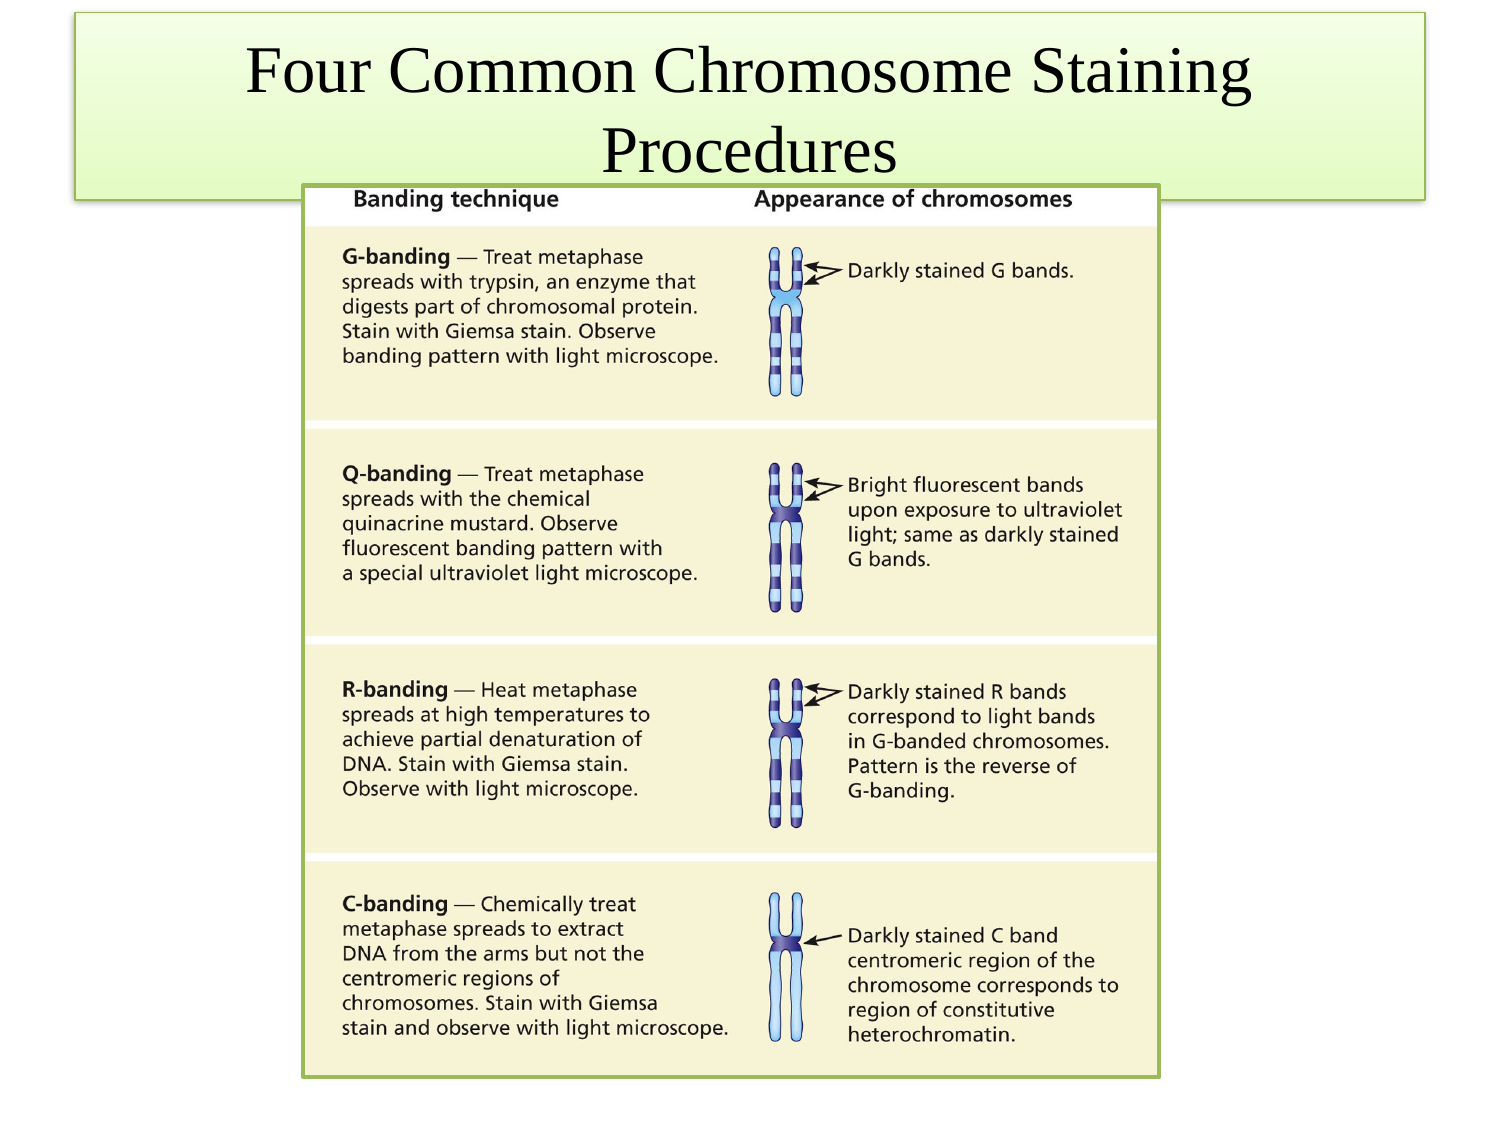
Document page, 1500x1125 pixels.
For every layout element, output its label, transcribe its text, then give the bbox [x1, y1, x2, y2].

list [304, 187, 1158, 1076]
title Four Common Chromosome Staining Procedures [74, 12, 1426, 201]
